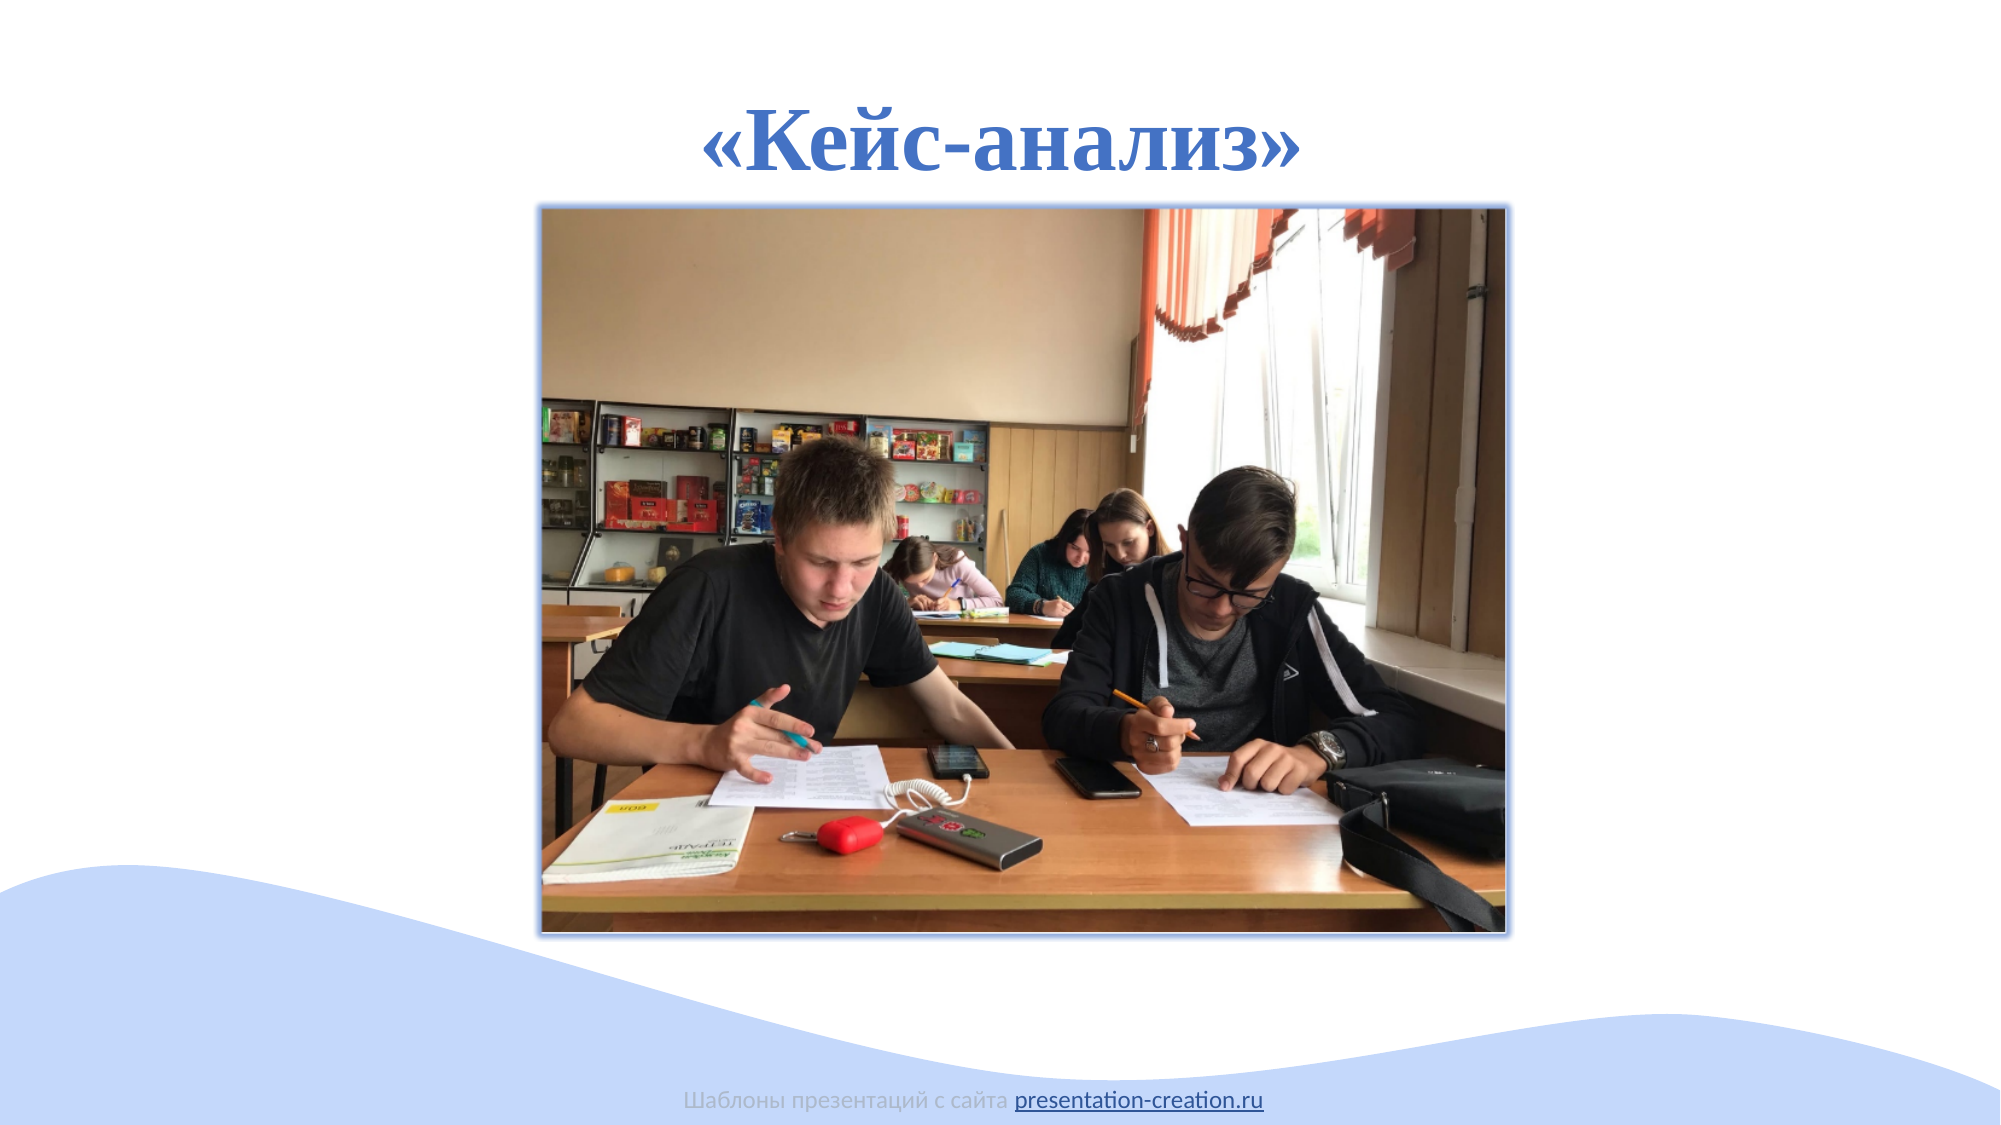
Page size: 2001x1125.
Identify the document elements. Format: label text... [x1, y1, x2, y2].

text_box Шаблоны презентаций с сайта presentation-creation.ru [623, 1075, 1324, 1125]
title «Кейс-анализ» [139, 31, 1865, 250]
picture [541, 209, 1505, 932]
